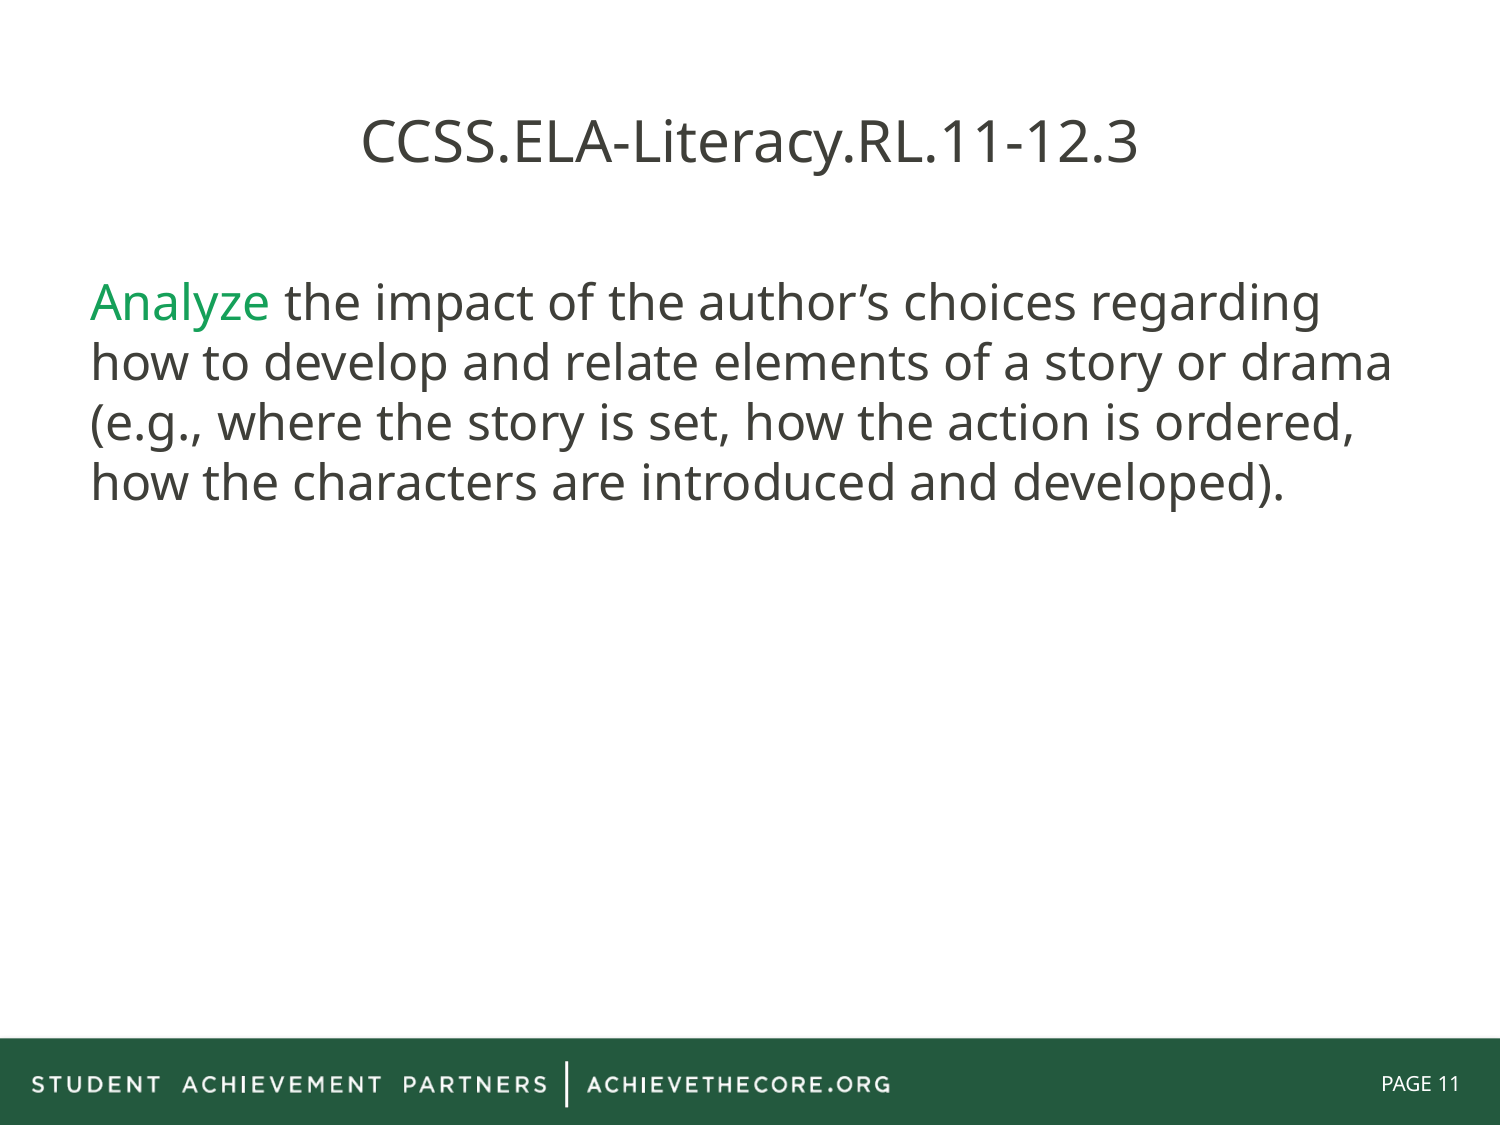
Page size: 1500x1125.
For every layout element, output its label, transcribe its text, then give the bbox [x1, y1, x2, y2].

list Analyze the impact of the author’s choices regarding how to develop and relate elements of a story or drama (e.g., where the story is set, how the action is ordered, how the characters are introduced and developed). [75, 262, 1425, 1005]
title CCSS.ELA-Literacy.RL.11-12.3 [75, 45, 1425, 233]
